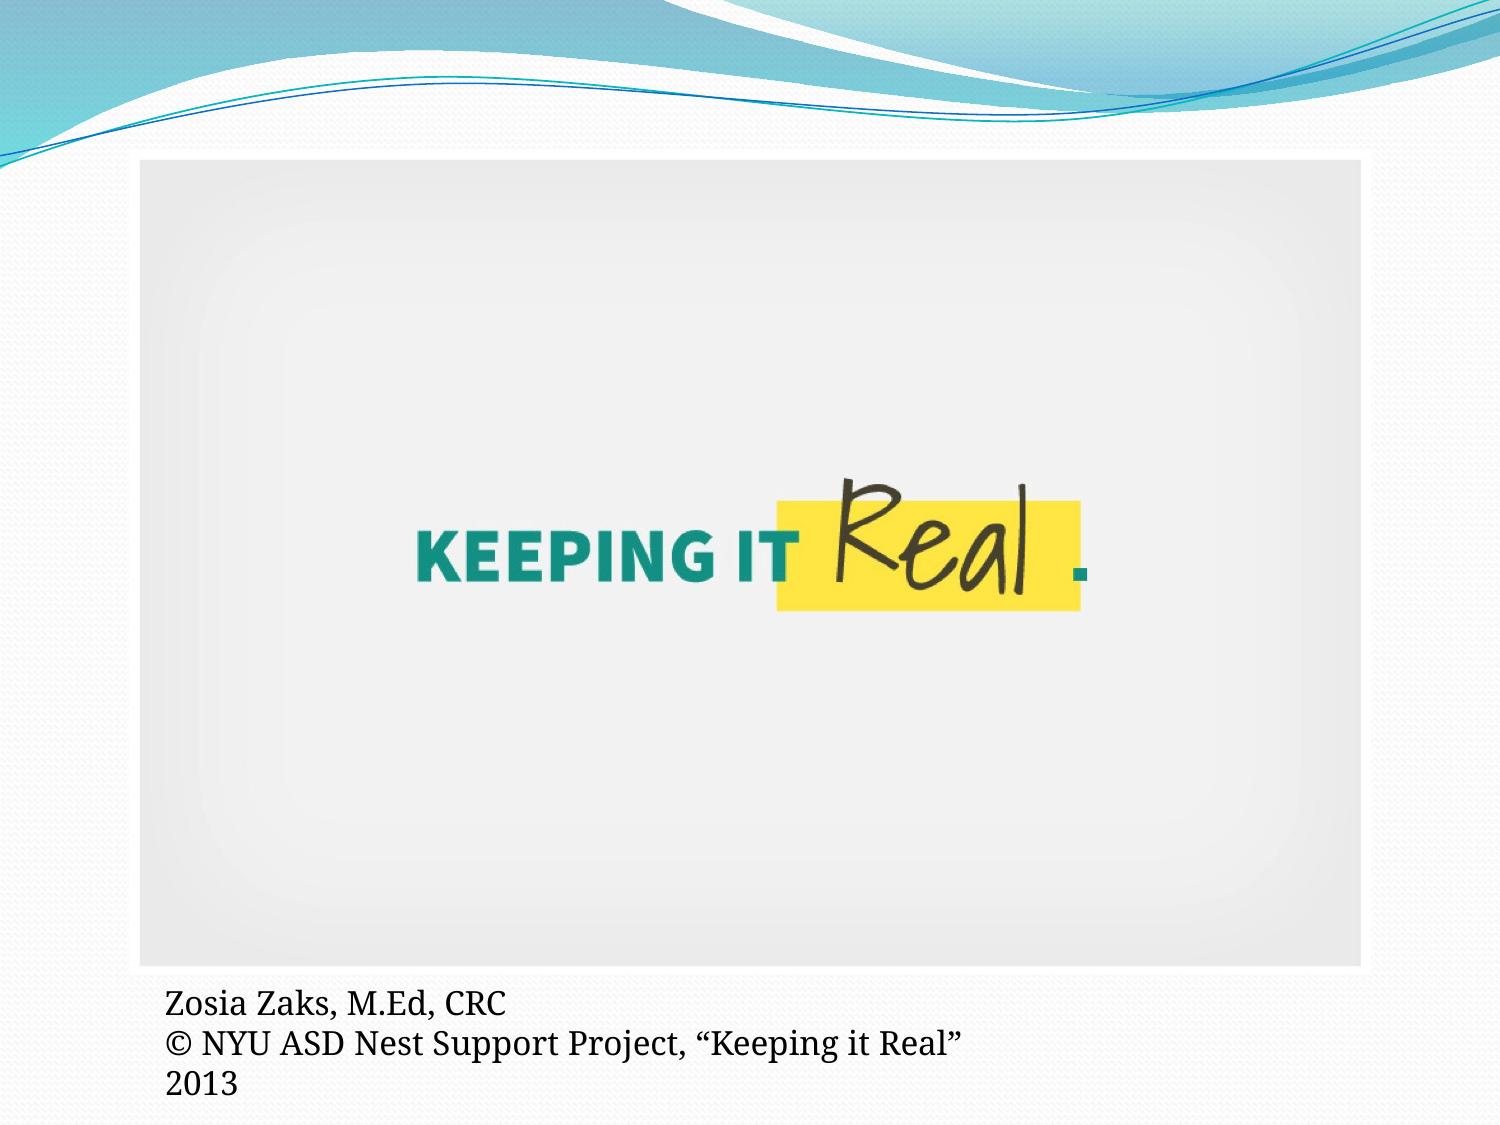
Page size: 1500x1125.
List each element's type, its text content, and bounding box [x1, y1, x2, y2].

text_box Zosia Zaks, M.Ed, CRC © NYU ASD Nest Support Project, “Keeping it Real” 2013 [150, 988, 1000, 1110]
picture [128, 149, 1371, 976]
